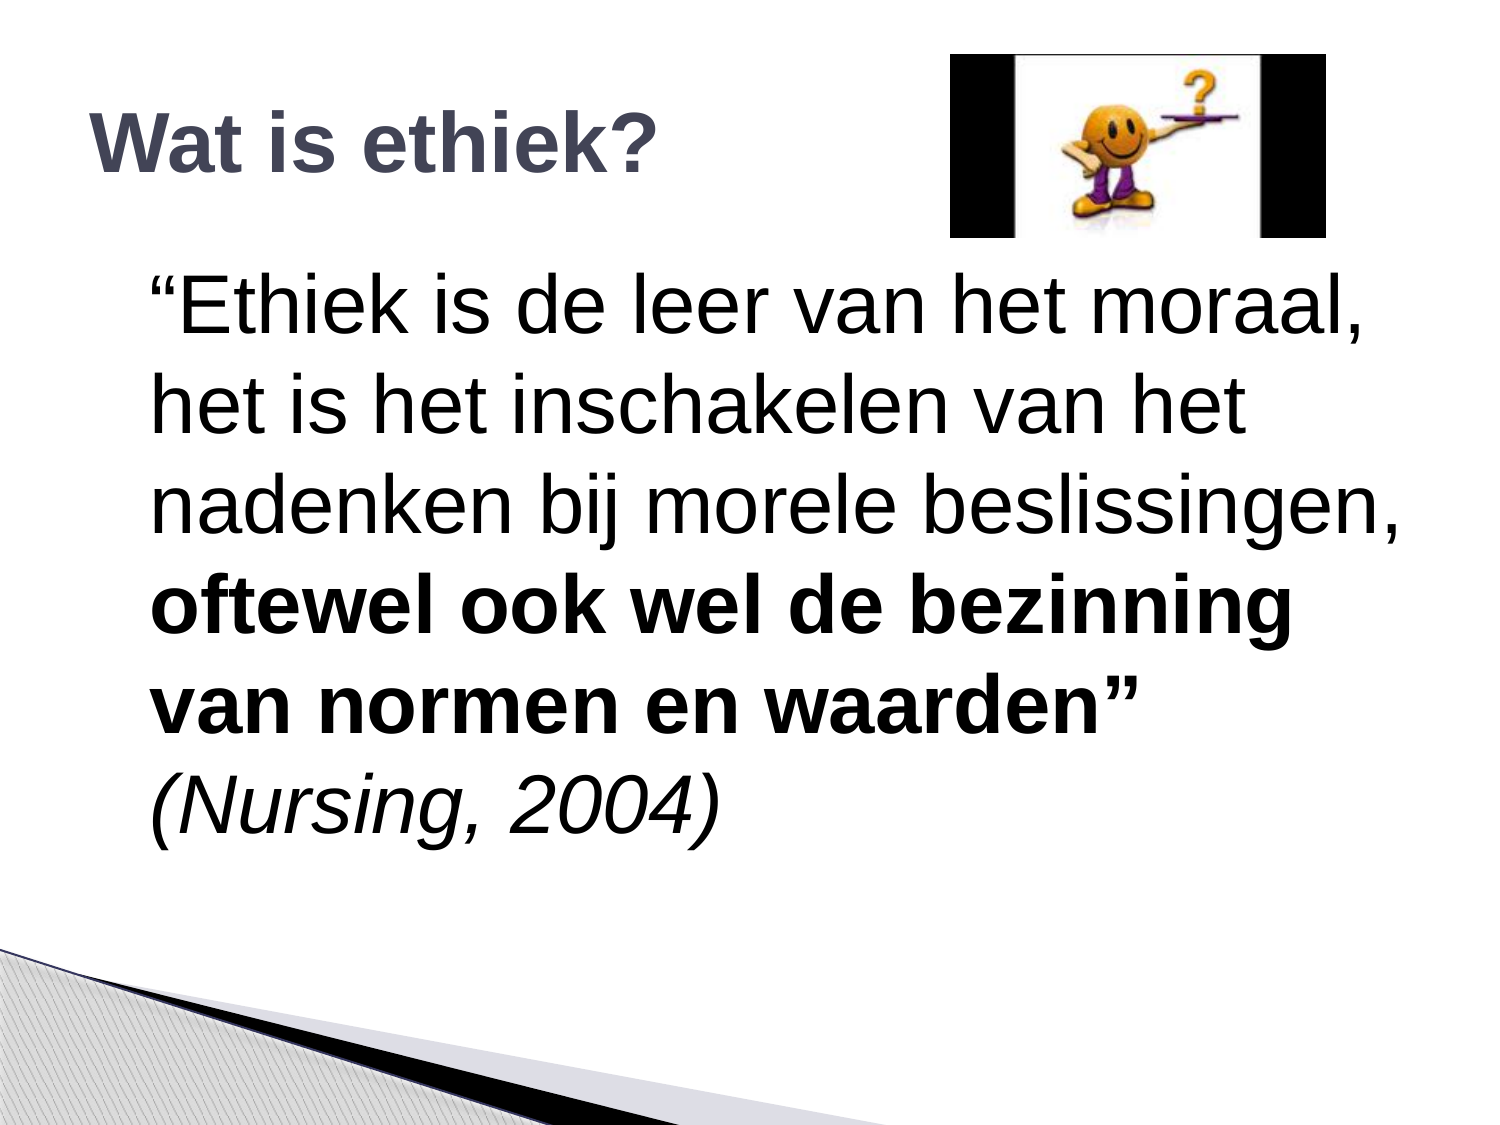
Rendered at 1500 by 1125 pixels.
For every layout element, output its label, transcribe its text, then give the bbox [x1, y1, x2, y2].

picture [950, 54, 1326, 238]
list “Ethiek is de leer van het moraal, het is het inschakelen van het nadenken bij morele beslissingen, oftewel ook wel de bezinning van normen en waarden” (Nursing, 2004) [74, 242, 1426, 986]
title Wat is ethiek? [75, 45, 1425, 233]
